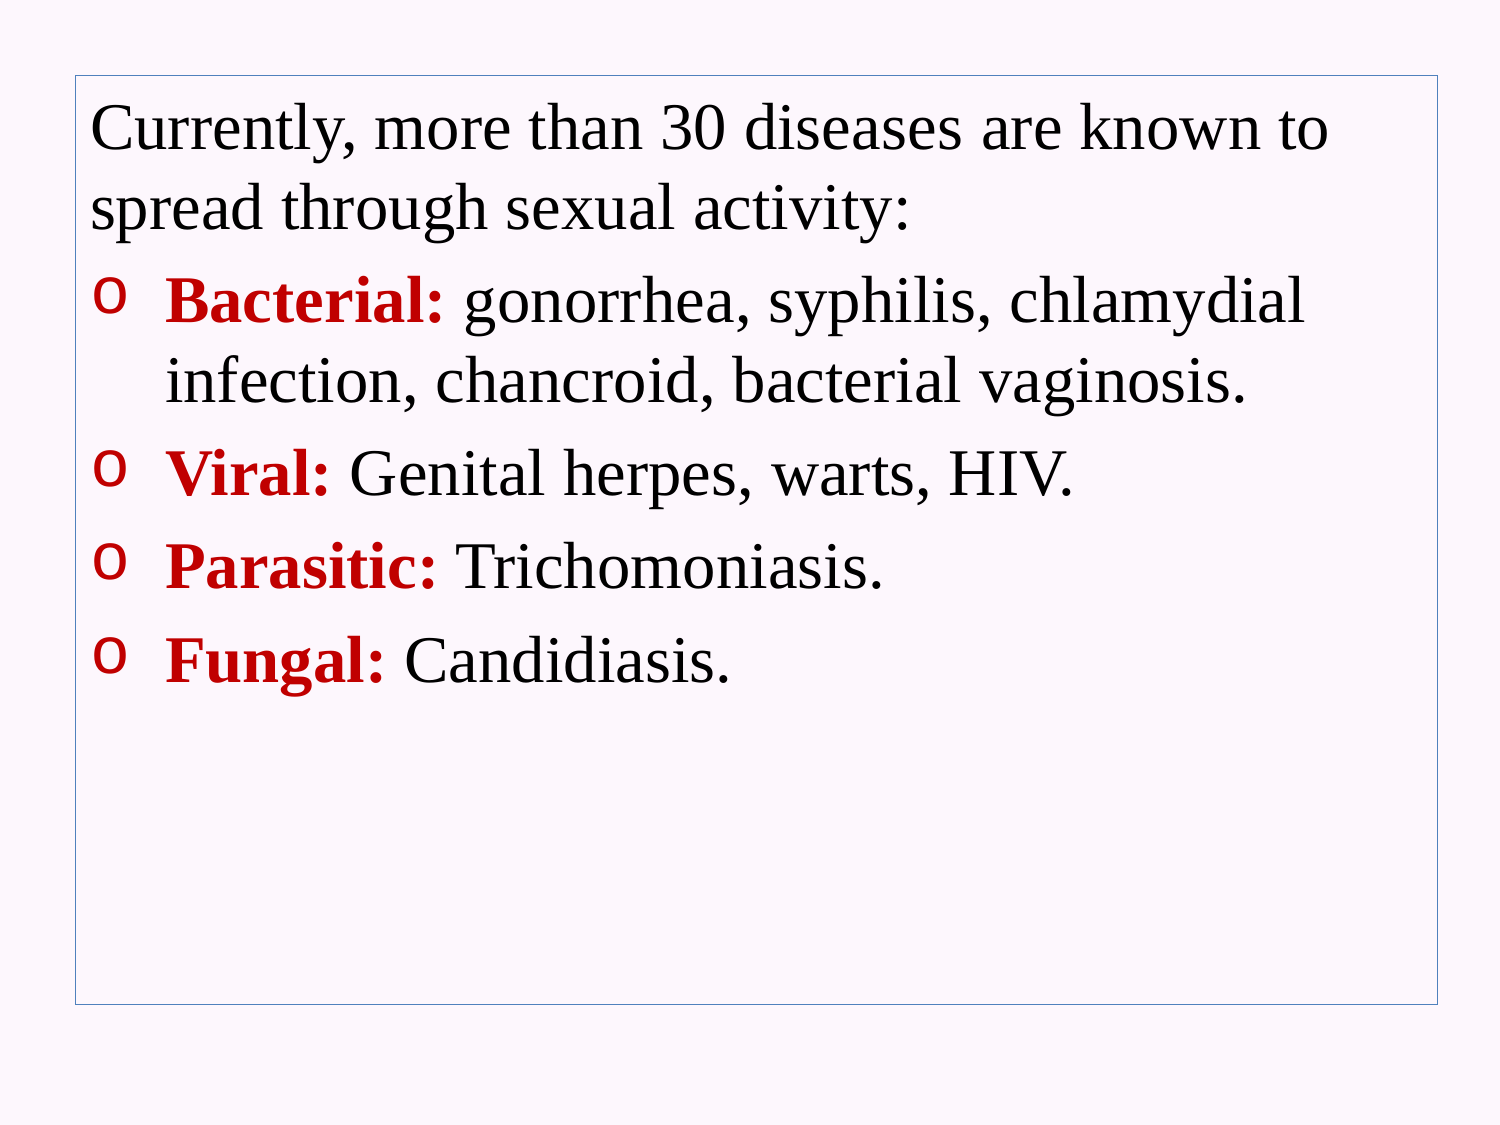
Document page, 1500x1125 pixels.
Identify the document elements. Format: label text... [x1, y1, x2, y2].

list Currently, more than 30 diseases are known to spread through sexual activity: Bacterial: gonorrhea, syphilis, chlamydial infection, chancroid, bacterial vaginosis. Viral: Genital herpes, warts, HIV. Parasitic: Trichomoniasis. Fungal: Candidiasis. [75, 75, 1438, 1005]
